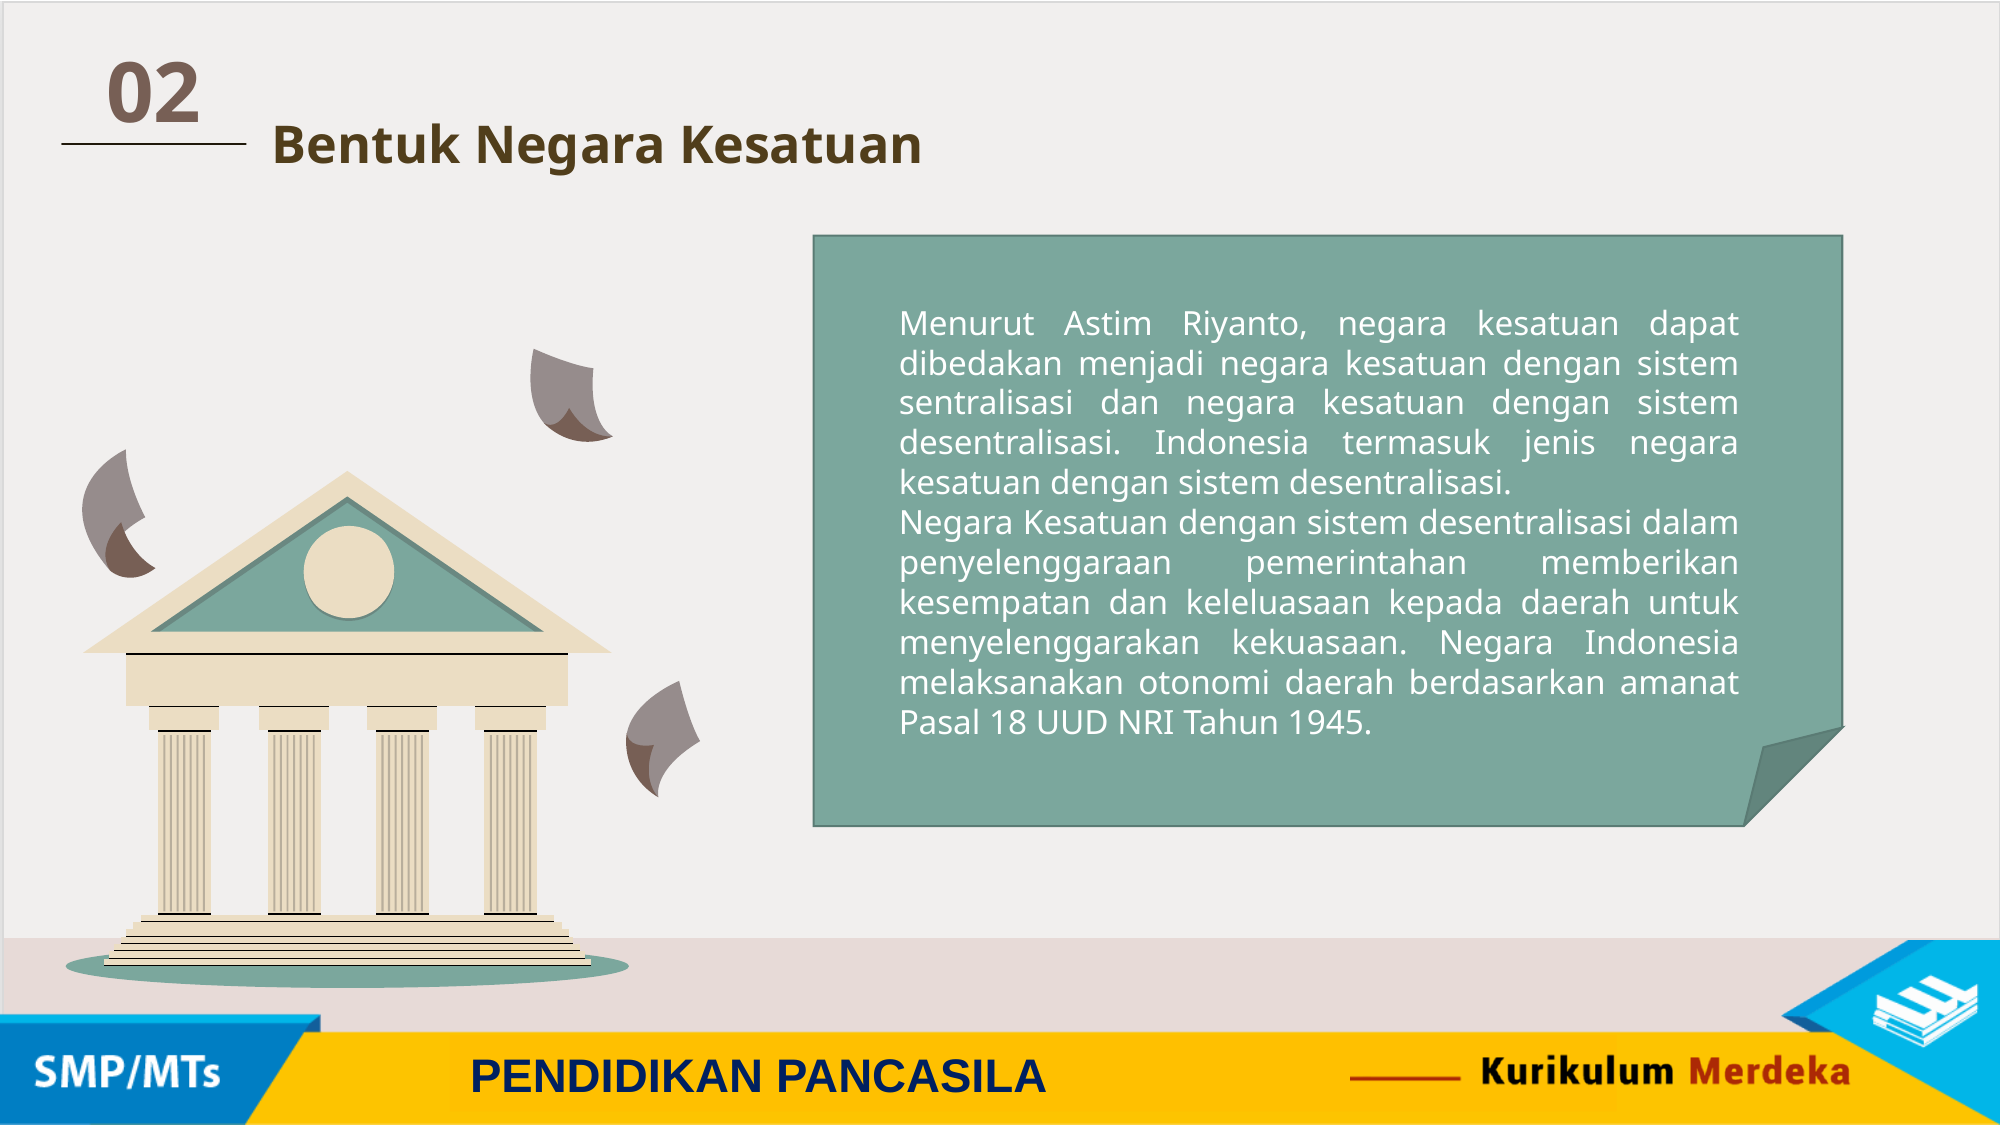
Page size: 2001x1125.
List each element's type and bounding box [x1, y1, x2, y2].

picture [0, 1, 2000, 940]
text_box [39, 348, 727, 940]
text_box [0, 940, 2000, 1125]
